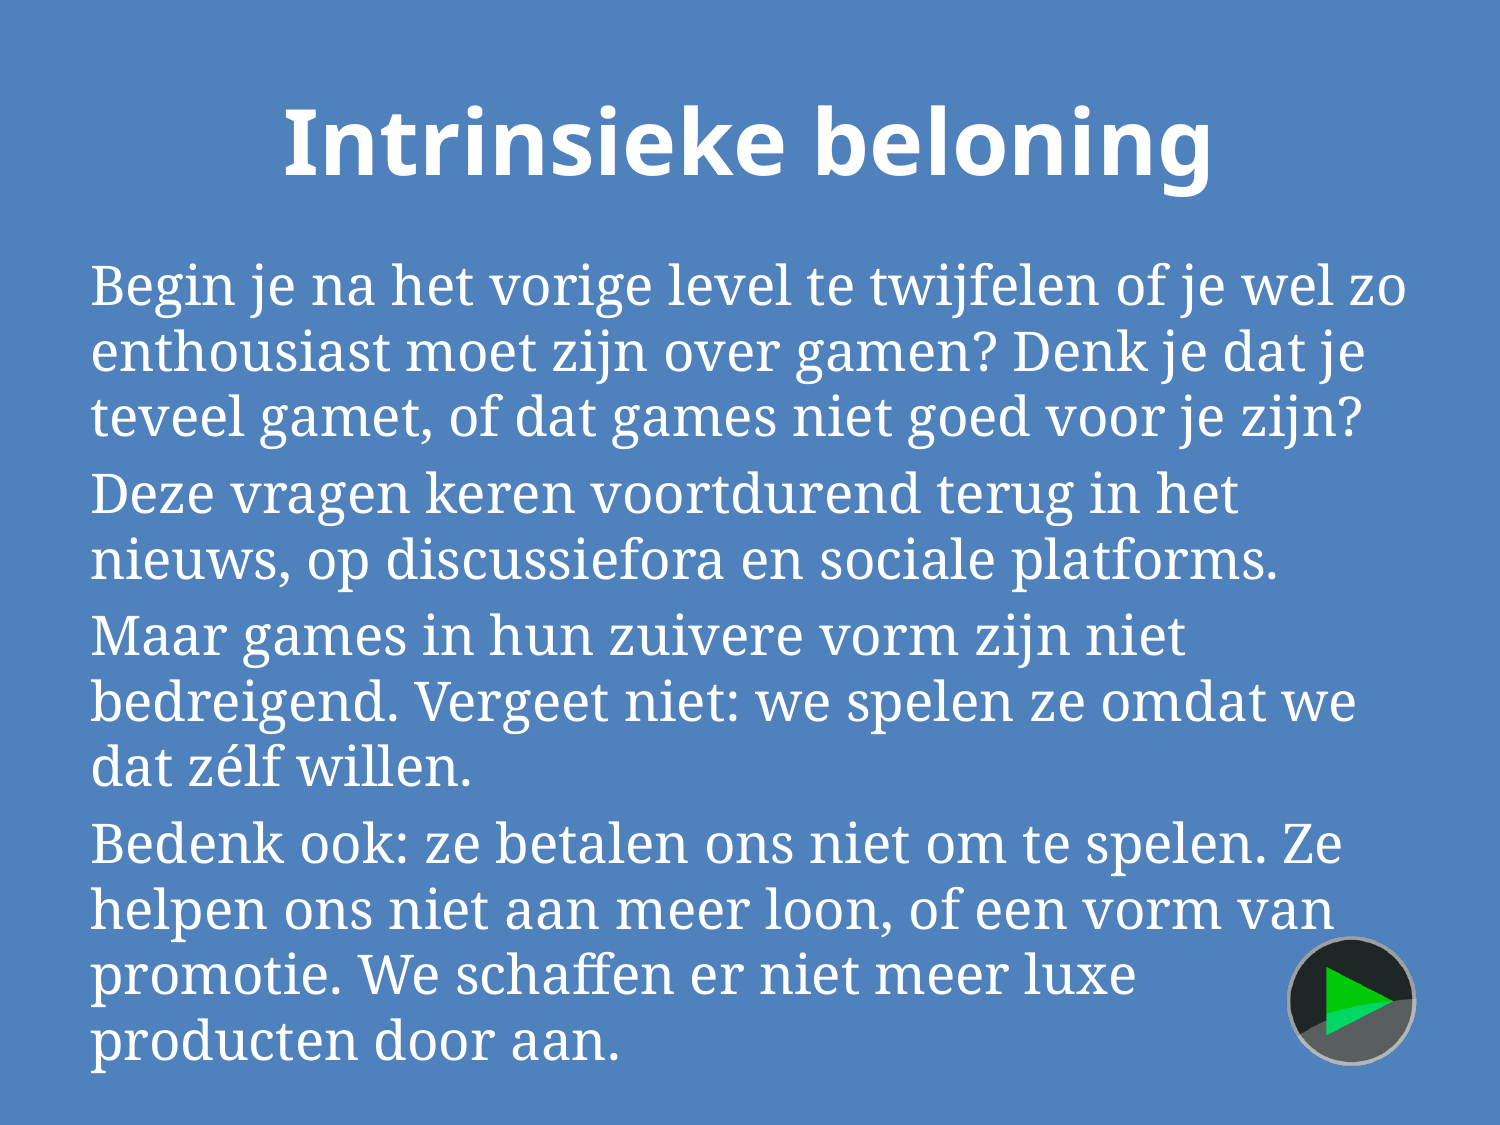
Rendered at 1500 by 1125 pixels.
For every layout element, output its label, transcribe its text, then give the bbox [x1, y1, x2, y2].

picture [1269, 917, 1434, 1083]
list Begin je na het vorige level te twijfelen of je wel zo enthousiast moet zijn over gamen? Denk je dat je teveel gamet, of dat games niet goed voor je zijn? Deze vragen keren voortdurend terug in het nieuws, op discussiefora en sociale platforms. Maar games in hun zuivere vorm zijn niet bedreigend. Vergeet niet: we spelen ze omdat we dat zélf willen. Bedenk ook: ze betalen ons niet om te spelen. Ze helpen ons niet aan meer loon, of een vorm van promotie. We schaffen er niet meer luxe producten door aan. [75, 243, 1436, 1106]
title Intrinsieke beloning [75, 45, 1425, 233]
